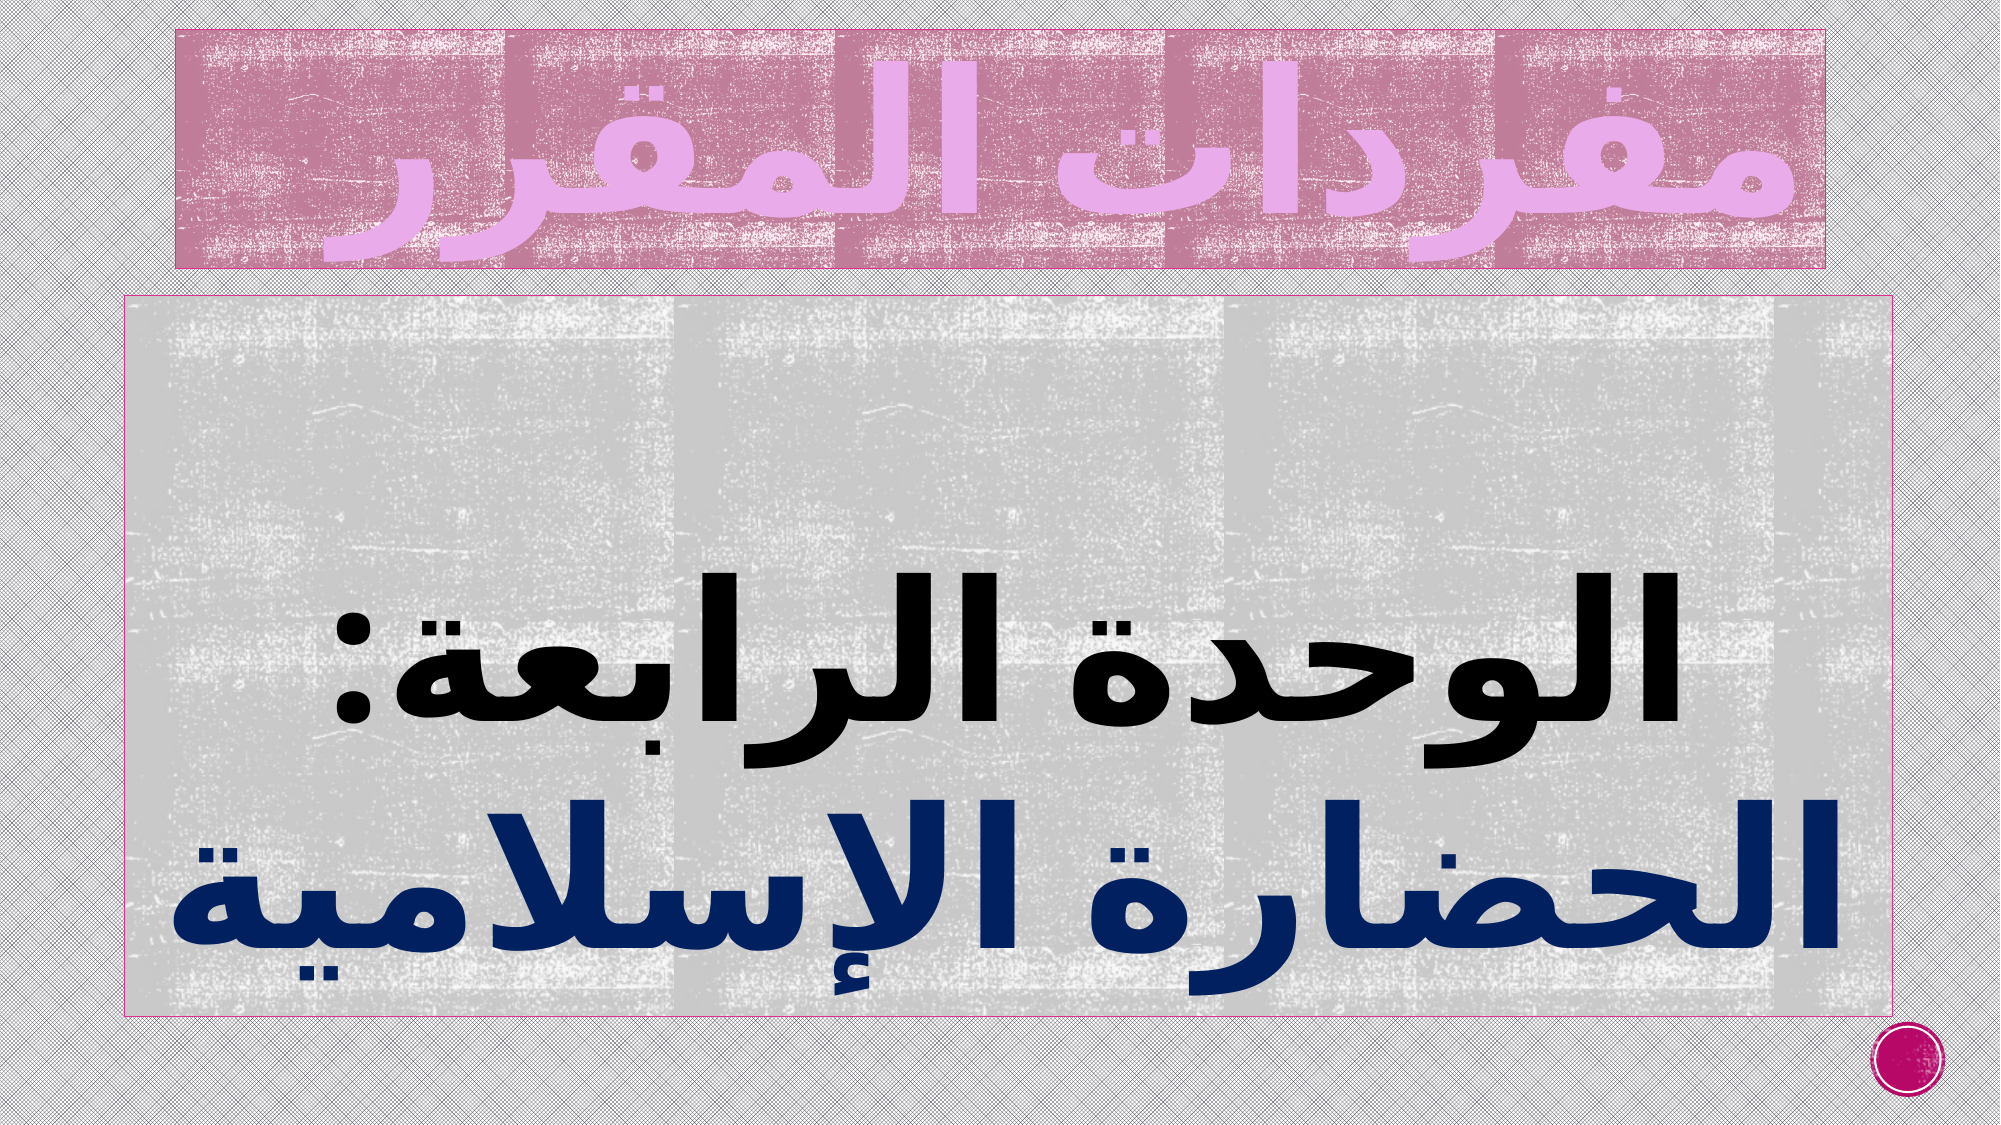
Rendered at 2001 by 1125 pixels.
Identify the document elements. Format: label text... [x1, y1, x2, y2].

list الوحدة الرابعة: الحضارة الإسلامية [124, 295, 1893, 1017]
title مفردات المقرر [175, 29, 1826, 269]
